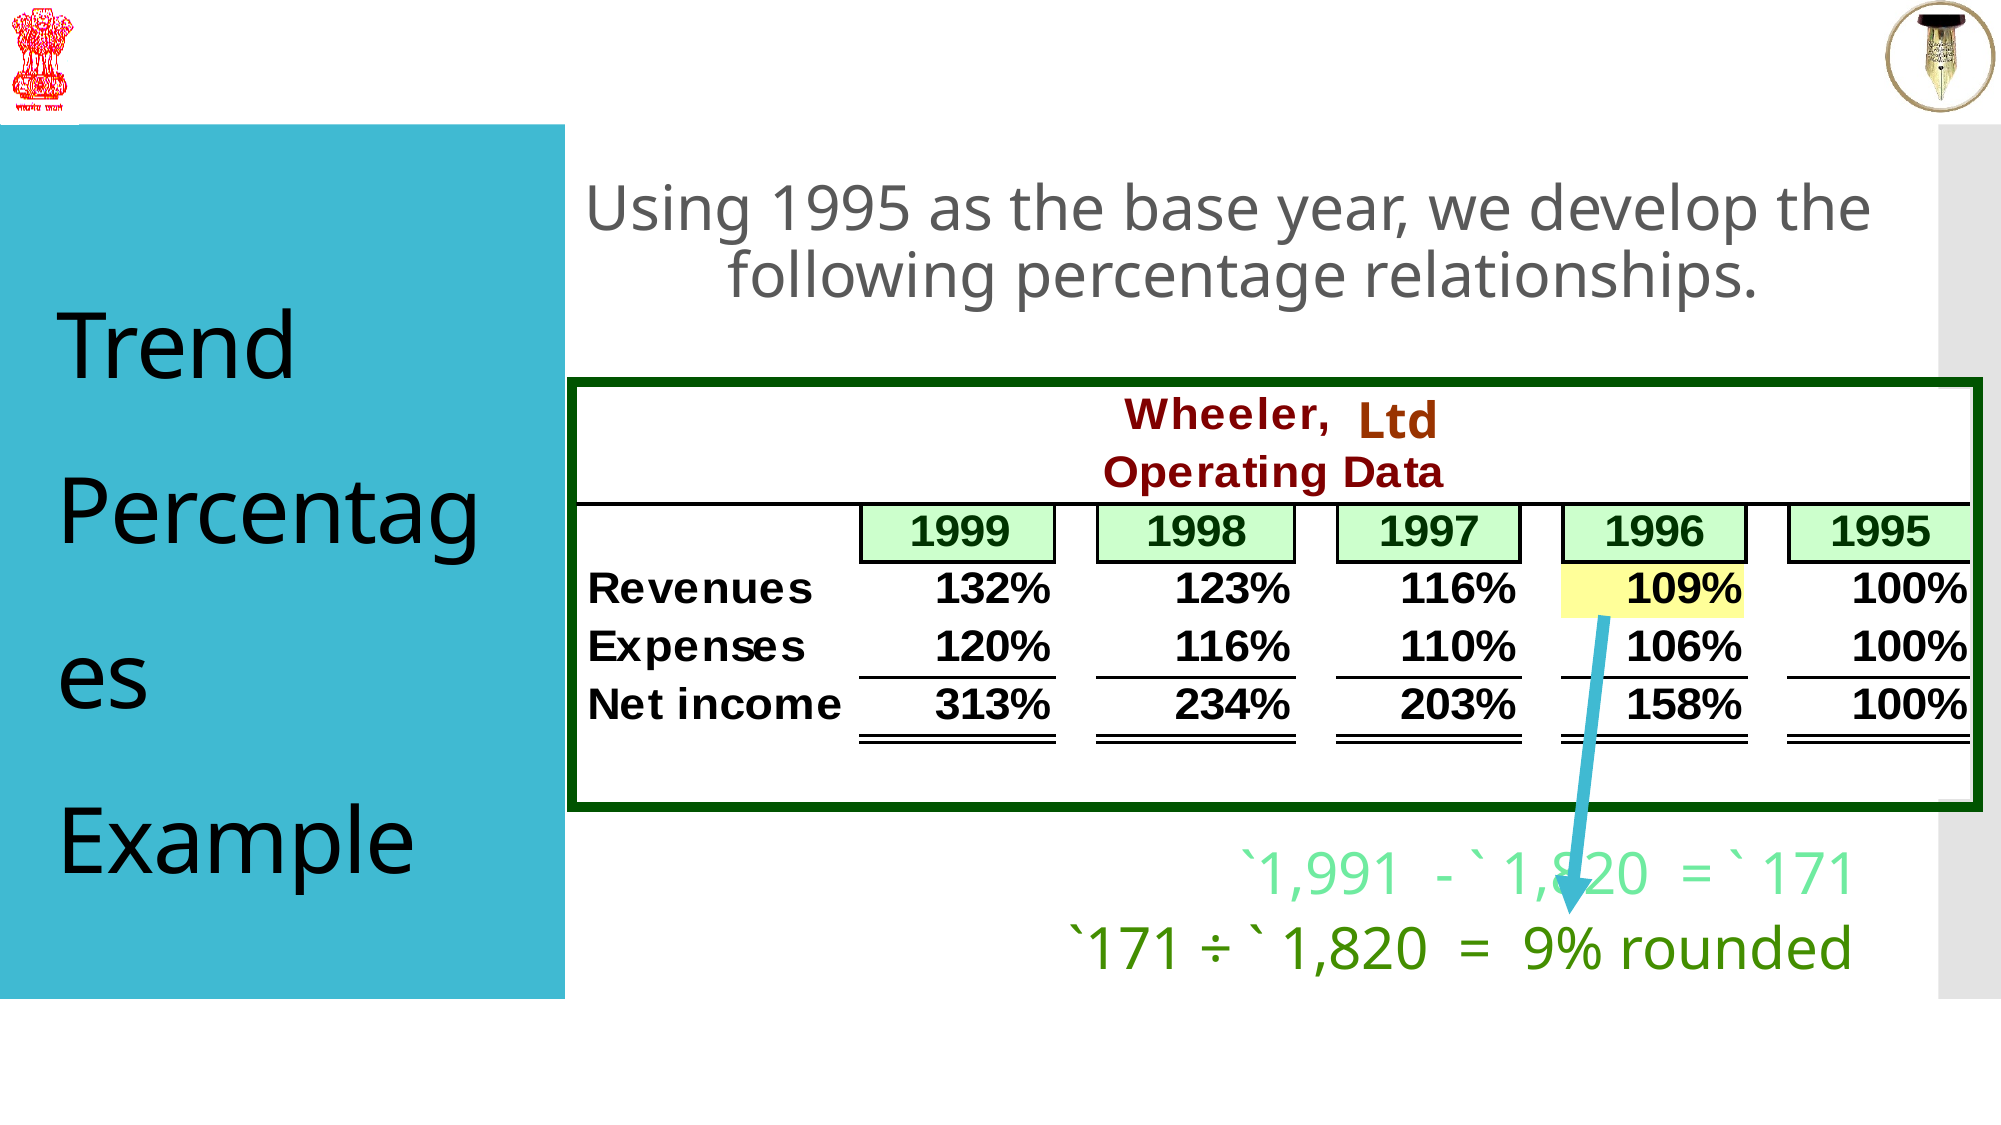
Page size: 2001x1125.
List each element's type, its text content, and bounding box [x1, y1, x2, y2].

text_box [576, 386, 1974, 803]
text_box `1,991 - ` 1,820 = ` 171 [1605, 829, 1875, 914]
text_box `171 ÷ ` 1,820 = 9% rounded [1054, 904, 1870, 989]
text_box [1569, 615, 1605, 915]
picture [1884, 0, 1996, 113]
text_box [0, 0, 79, 125]
text_box `1,991 - ` 1,820 = ` 171 [1225, 829, 1569, 904]
list Using 1995 as the base year, we develop the following percentage relationships. [558, 125, 1901, 363]
title Trend Percentages Example [41, 184, 525, 940]
